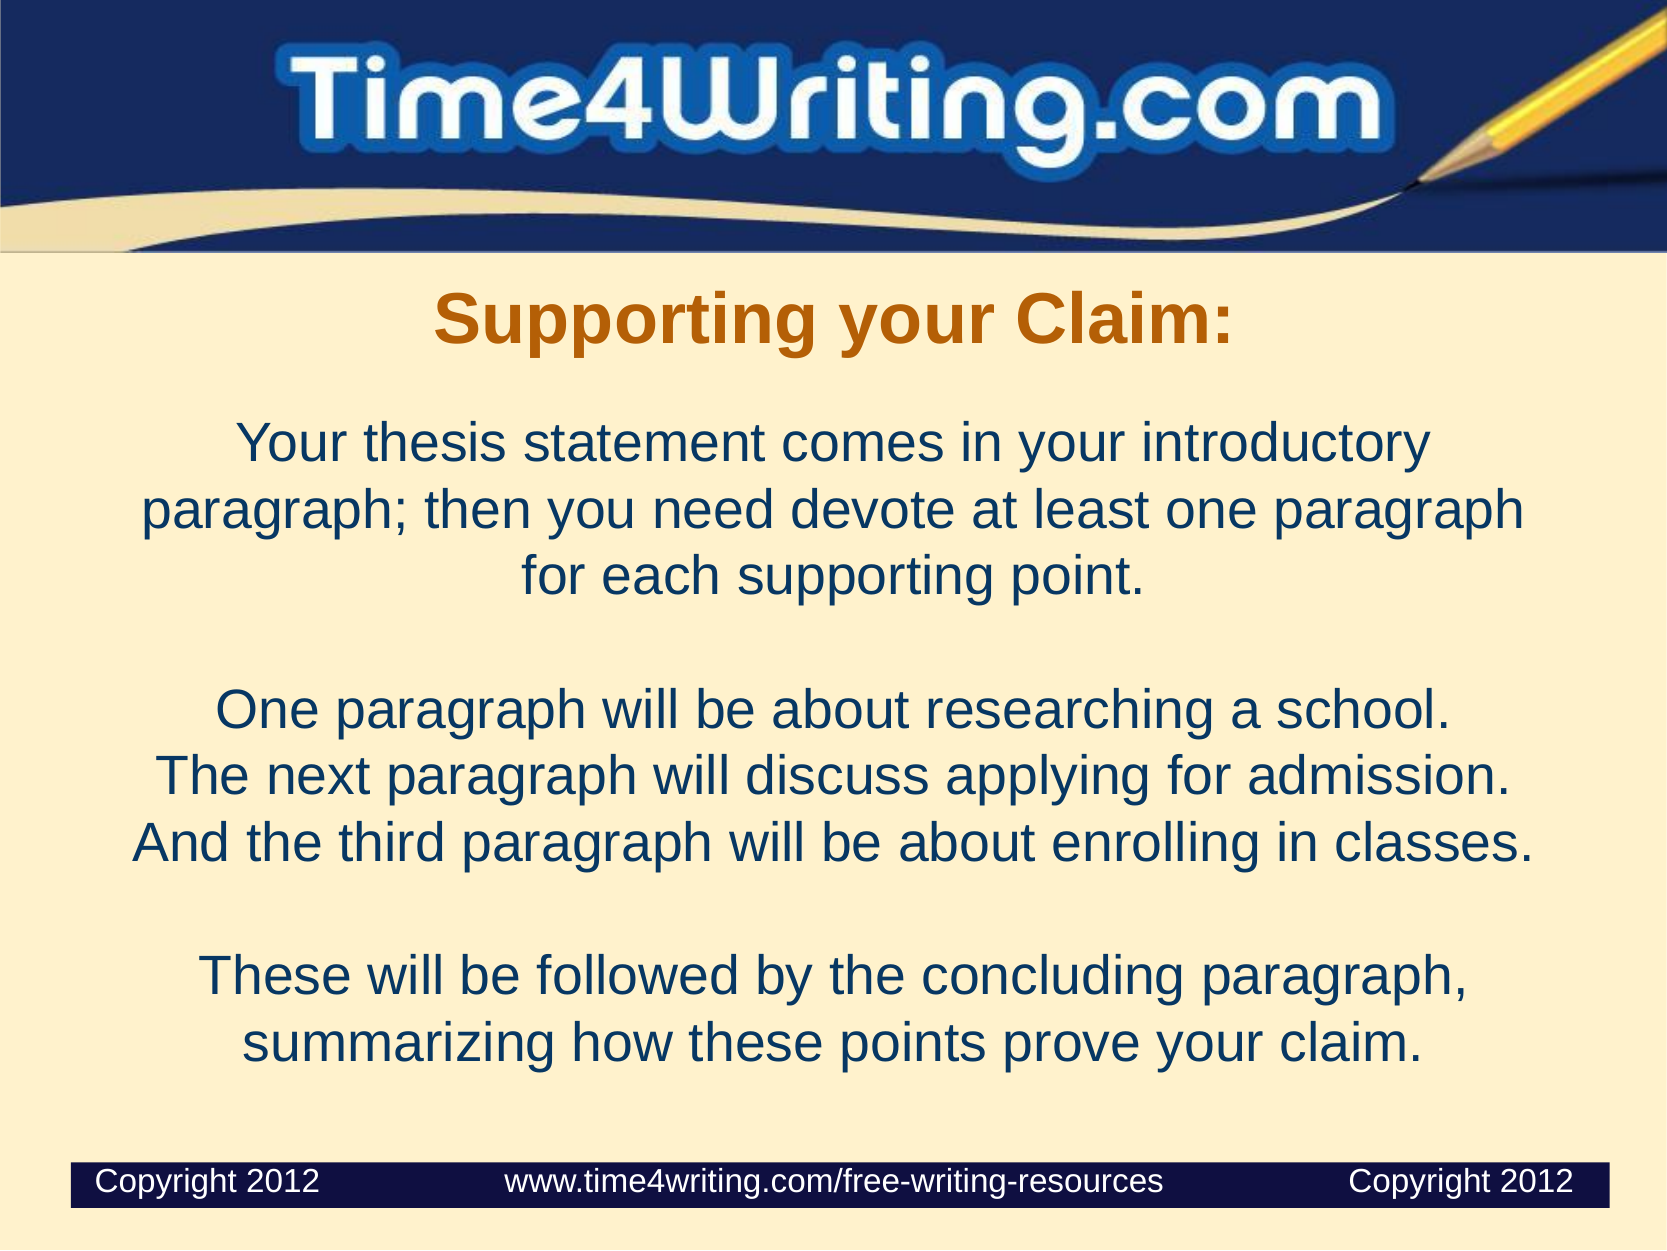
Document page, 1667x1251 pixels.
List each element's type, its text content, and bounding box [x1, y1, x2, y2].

picture [0, 253, 1667, 1250]
text_box Your thesis statement comes in your introductory paragraph; then you need devote at least one paragraph for each supporting point. One paragraph will be about researching a school. The next paragraph will discuss applying for admission. And the third paragraph will be about enrolling in classes. These will be followed by the concluding paragraph, summarizing how these points prove your claim. [99, 399, 1569, 1079]
title Supporting your Claim: [83, 264, 1587, 487]
text_box [0, 0, 1667, 253]
text_box Copyright 2012 www.time4writing.com/free-writing-resources Copyright 2012 [83, 1162, 1598, 1201]
text_box [69, 1160, 1612, 1210]
